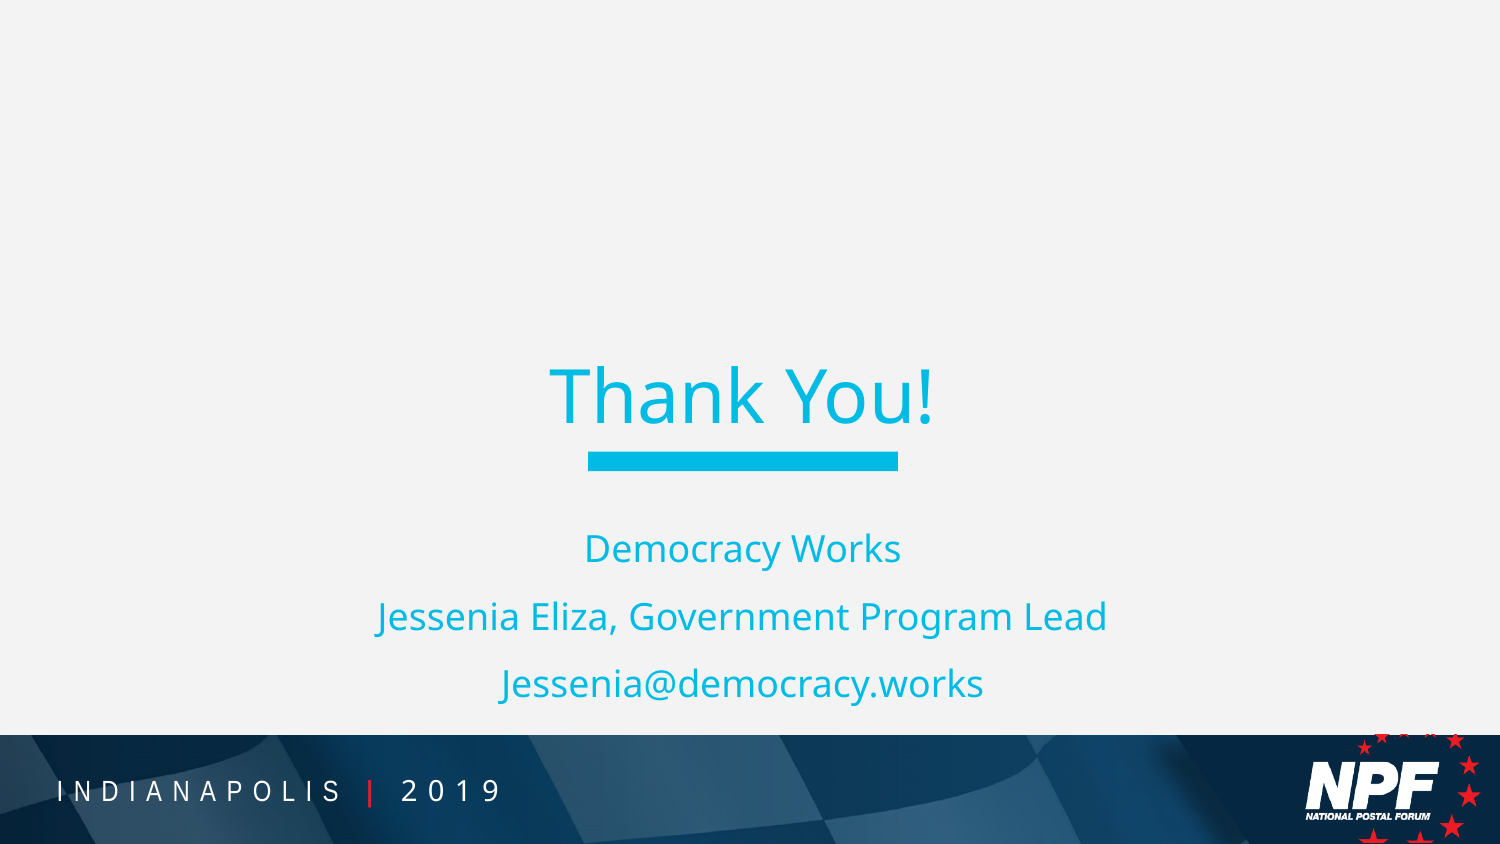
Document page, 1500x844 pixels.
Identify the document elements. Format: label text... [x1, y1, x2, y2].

text_box Thank You! [97, 140, 1389, 487]
text_box Thank You! [97, 616, 1389, 633]
text_box Democracy Works Jessenia Eliza, Government Program Lead Jessenia@democracy.works [0, 487, 1493, 616]
text_box [588, 451, 898, 472]
picture [0, 734, 1500, 844]
